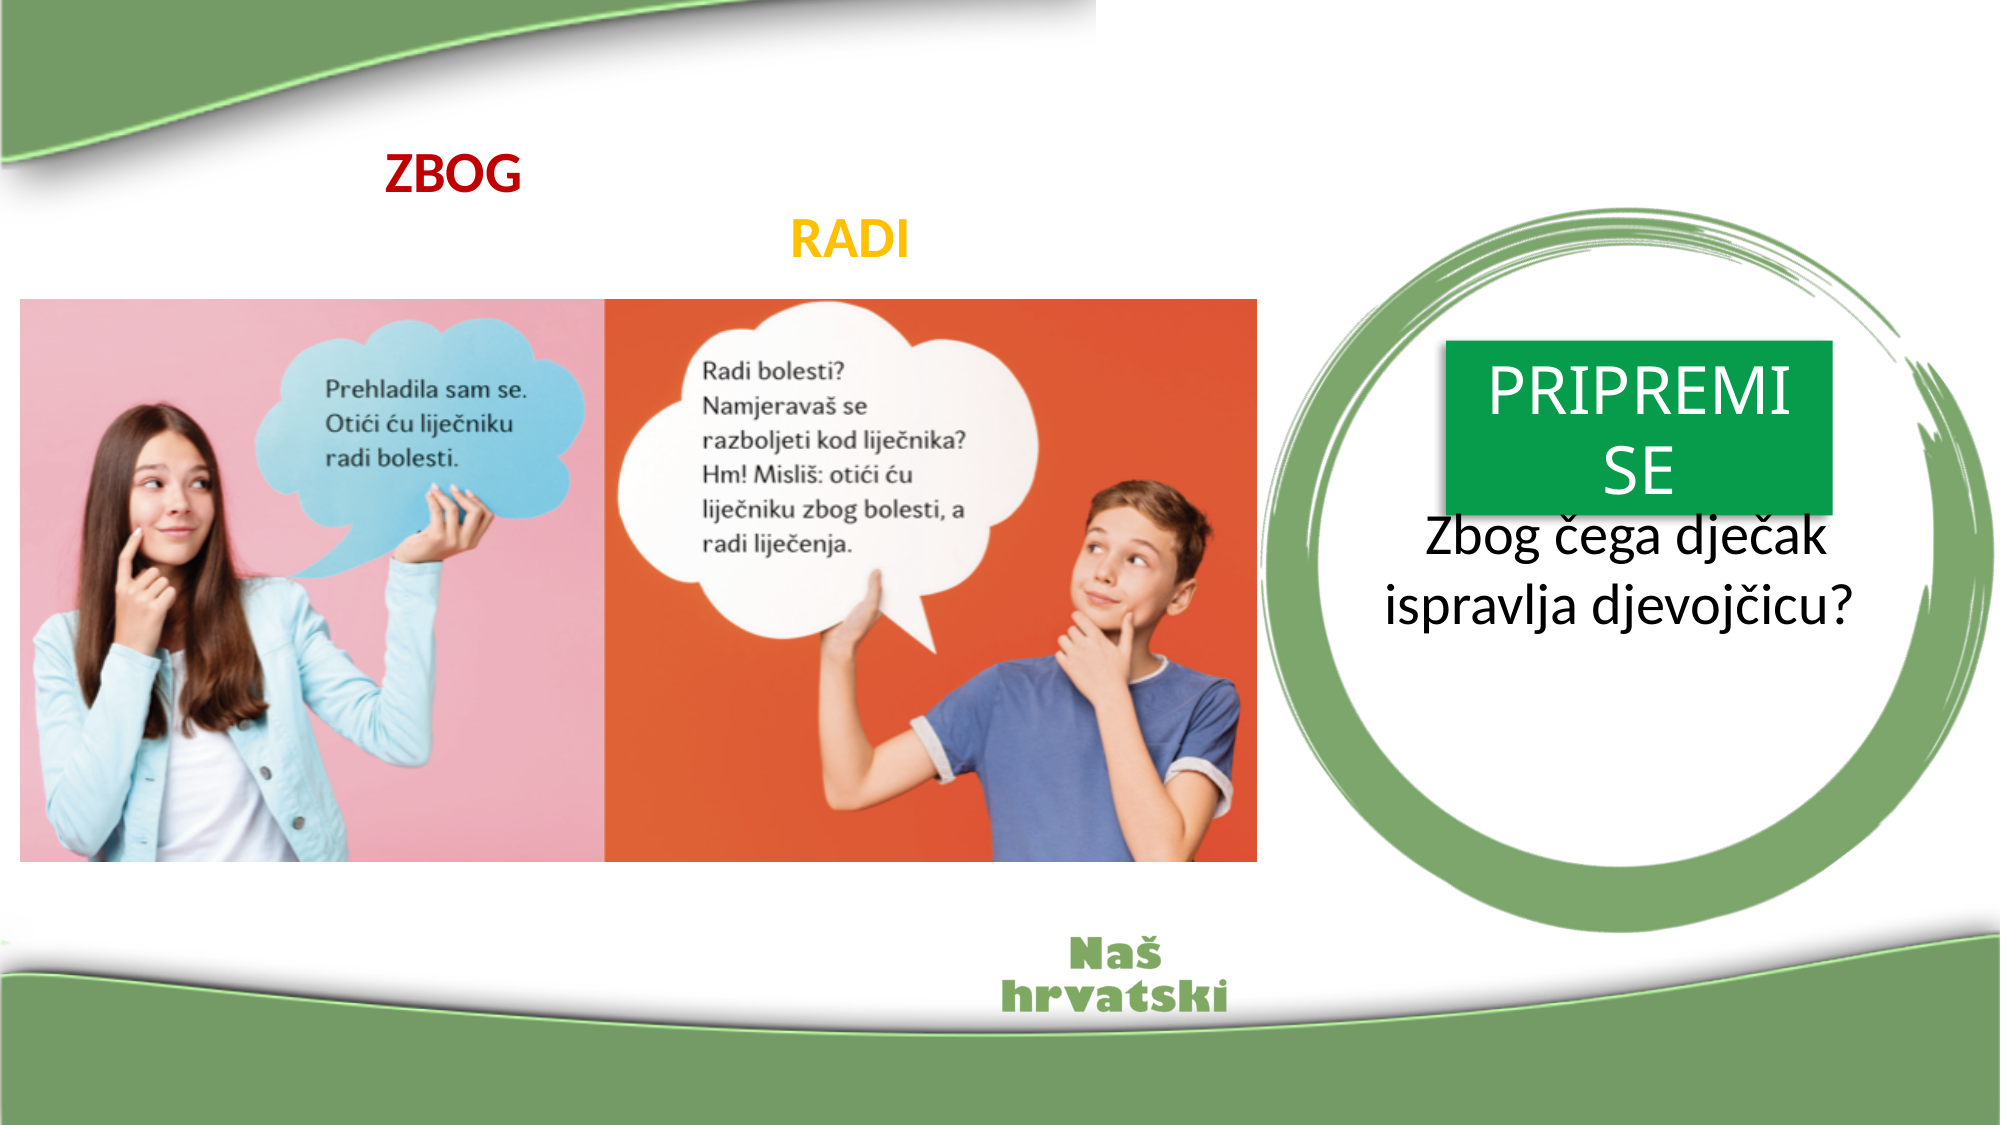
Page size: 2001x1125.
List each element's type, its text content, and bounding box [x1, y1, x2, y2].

text_box ZBOG [370, 126, 430, 212]
text_box RADI [775, 191, 902, 277]
picture [20, 0, 1992, 1125]
